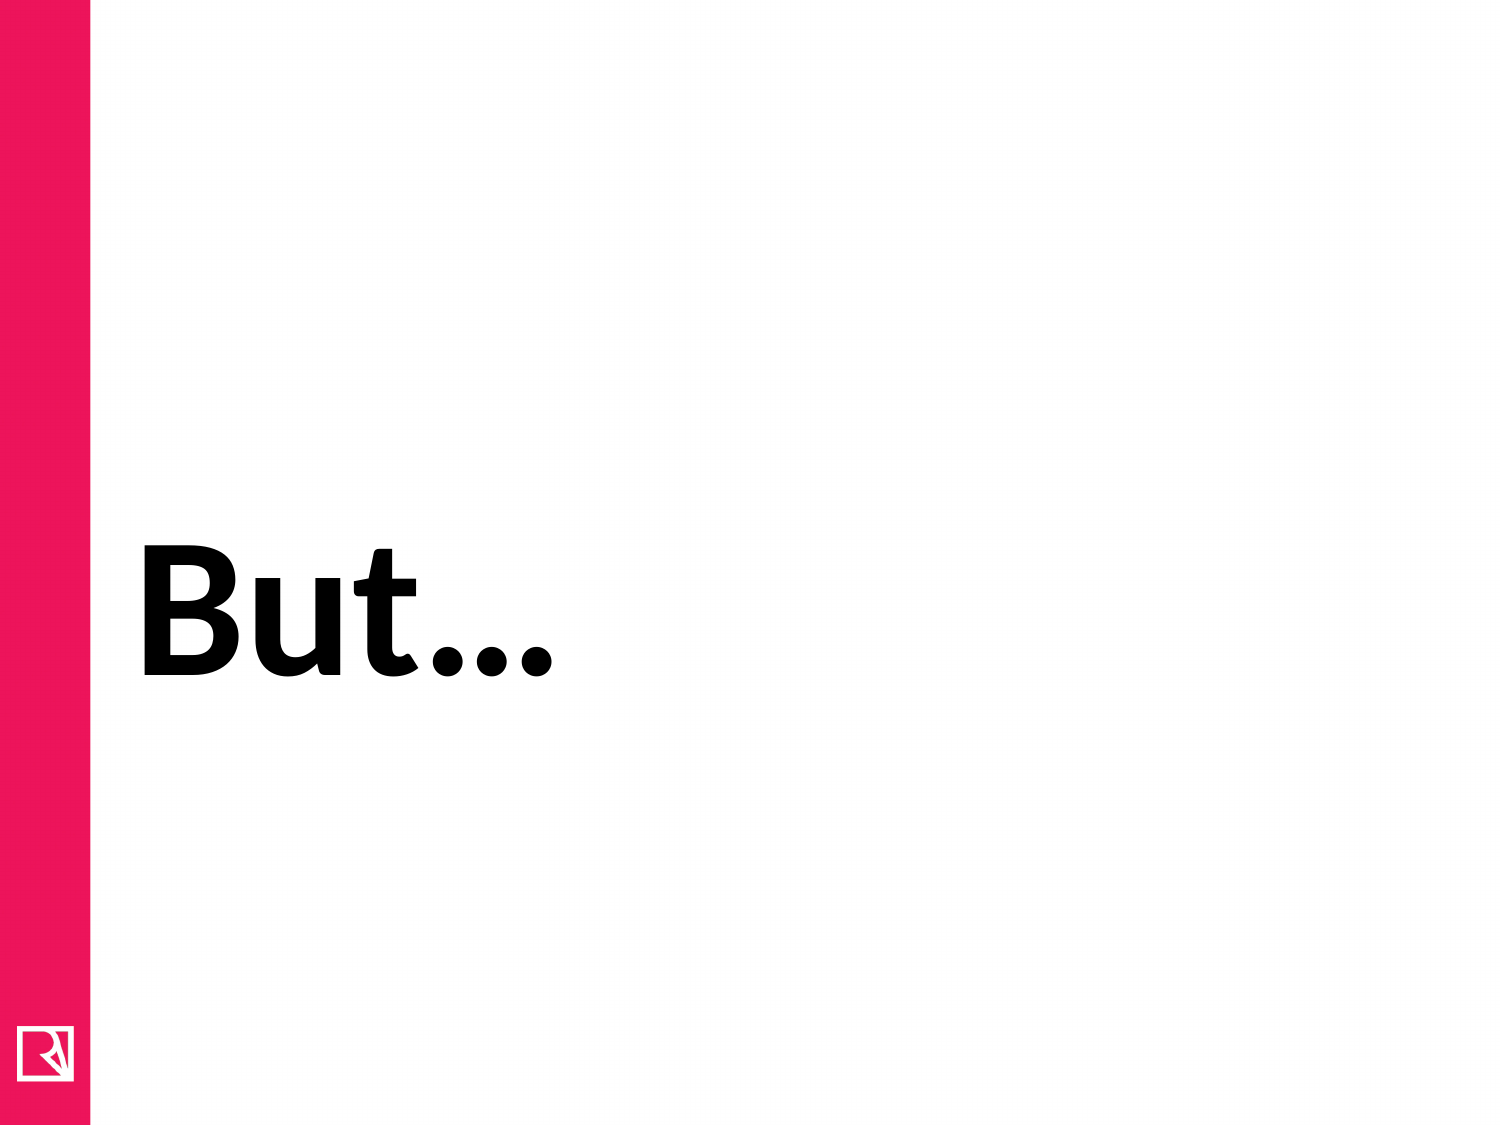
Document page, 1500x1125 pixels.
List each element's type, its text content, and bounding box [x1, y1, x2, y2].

picture [0, 0, 1500, 1125]
list But… [118, 476, 1394, 723]
